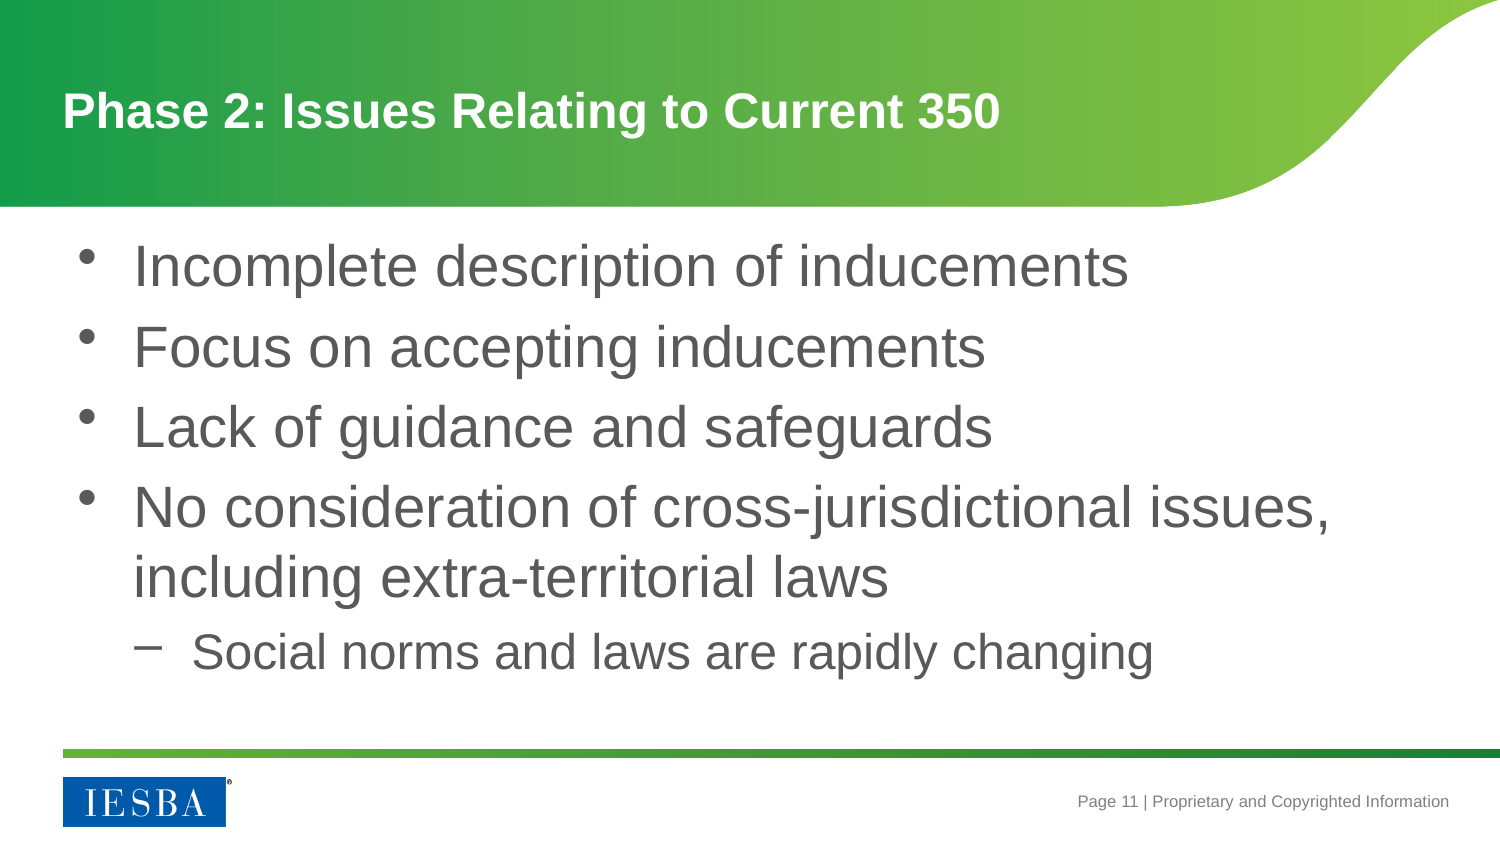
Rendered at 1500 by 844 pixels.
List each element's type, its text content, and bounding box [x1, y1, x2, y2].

list Incomplete description of inducements Focus on accepting inducements Lack of guidance and safeguards No consideration of cross-jurisdictional issues, including extra-territorial laws Social norms and laws are rapidly changing [62, 220, 1450, 724]
picture [0, 0, 1500, 207]
picture [63, 777, 232, 827]
title Phase 2: Issues Relating to Current 350 [62, 75, 1300, 142]
